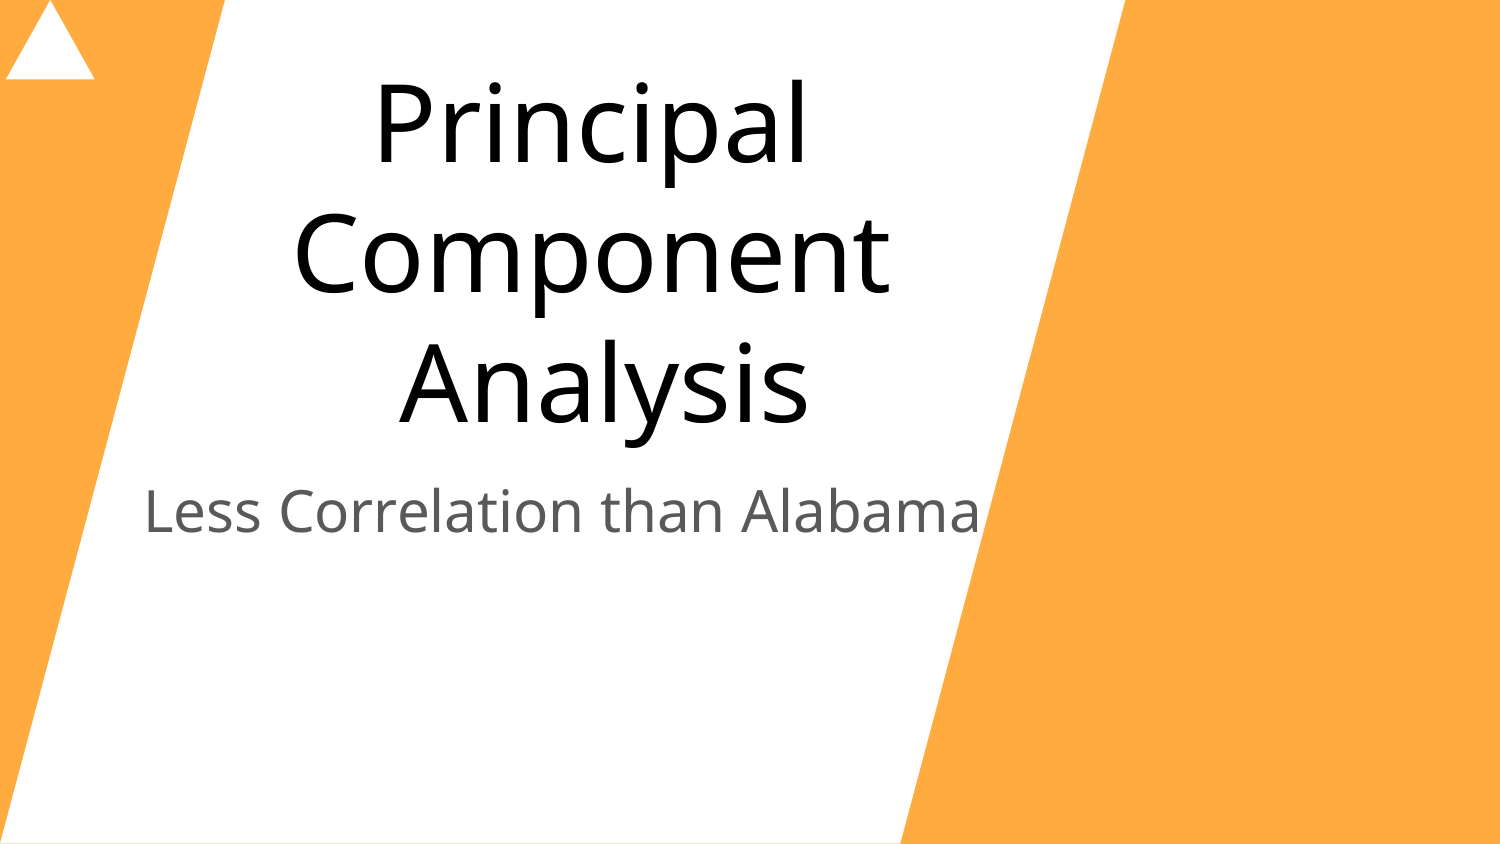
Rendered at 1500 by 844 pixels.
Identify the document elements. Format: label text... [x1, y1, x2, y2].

title Principal Component Analysis [51, 45, 1161, 459]
subtitle Less Correlation than Alabama [110, 458, 1015, 600]
